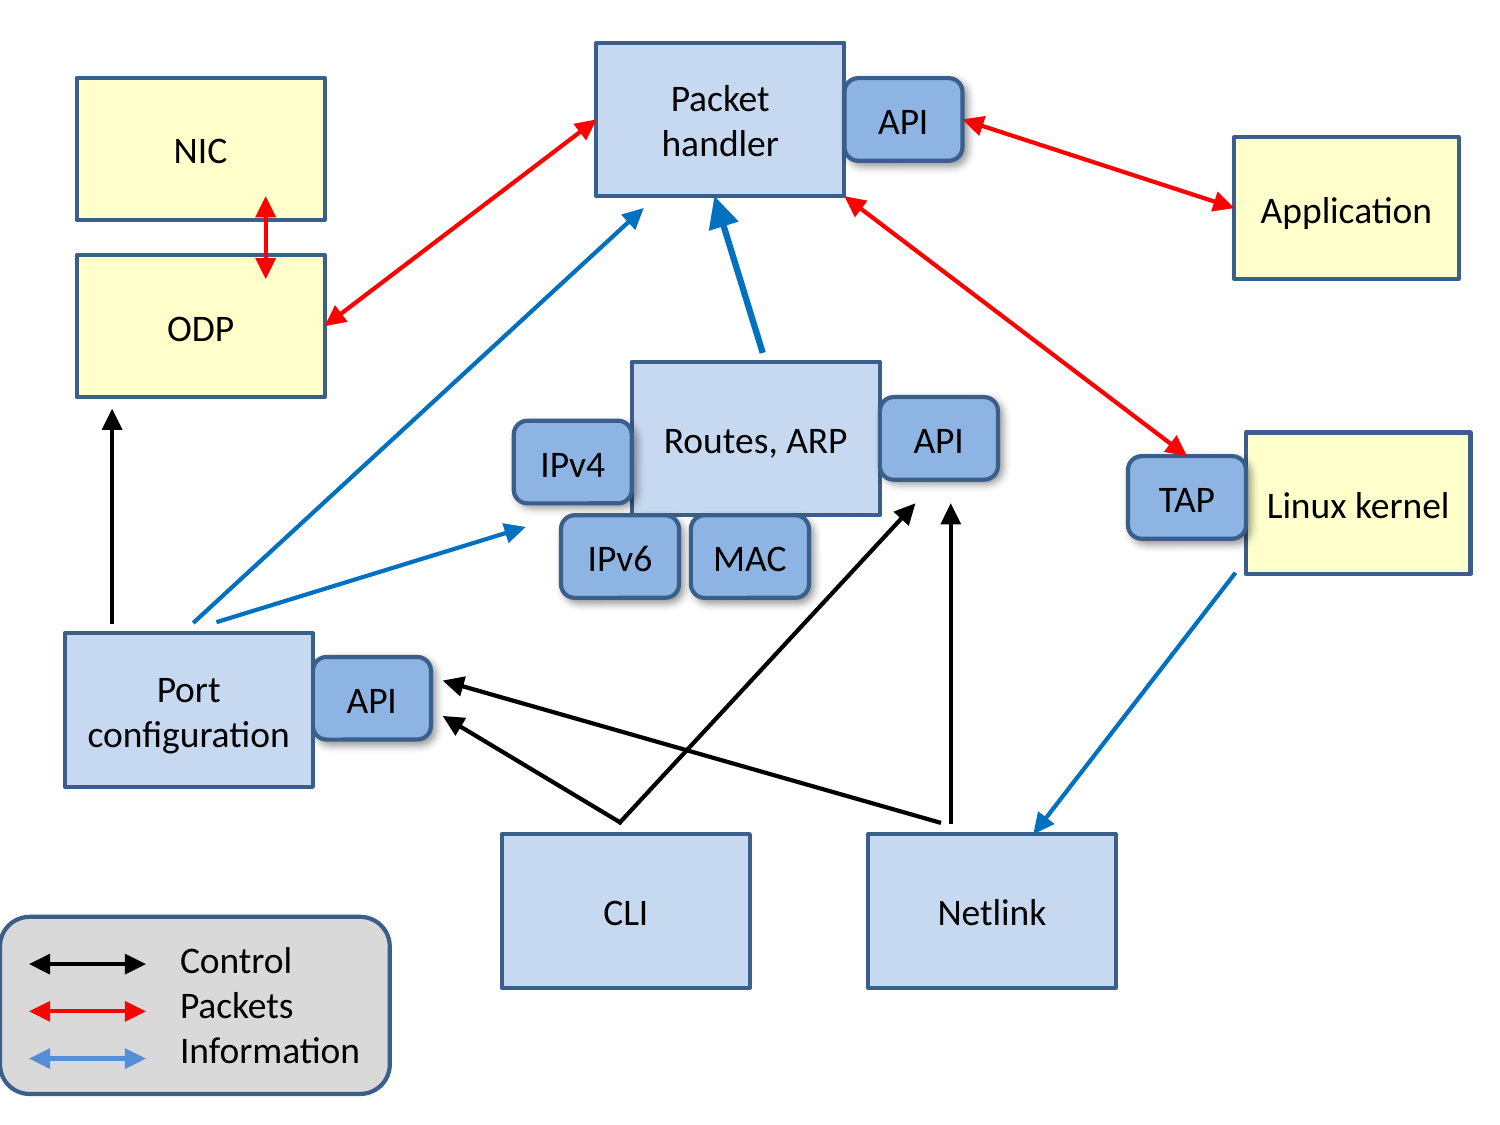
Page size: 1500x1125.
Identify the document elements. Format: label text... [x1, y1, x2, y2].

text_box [1033, 573, 1235, 835]
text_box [596, 42, 963, 197]
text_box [1127, 432, 1471, 575]
text_box Netlink [866, 832, 1118, 990]
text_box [64, 633, 432, 788]
text_box Application [1232, 135, 1461, 281]
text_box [442, 680, 614, 823]
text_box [919, 680, 940, 823]
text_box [619, 605, 916, 823]
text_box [714, 195, 762, 350]
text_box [324, 119, 597, 206]
text_box ODP [75, 253, 189, 399]
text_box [844, 195, 1188, 457]
text_box CLI [500, 832, 752, 990]
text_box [962, 119, 1235, 209]
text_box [194, 207, 644, 622]
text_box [513, 361, 999, 599]
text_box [0, 916, 391, 1095]
text_box NIC [75, 76, 327, 222]
